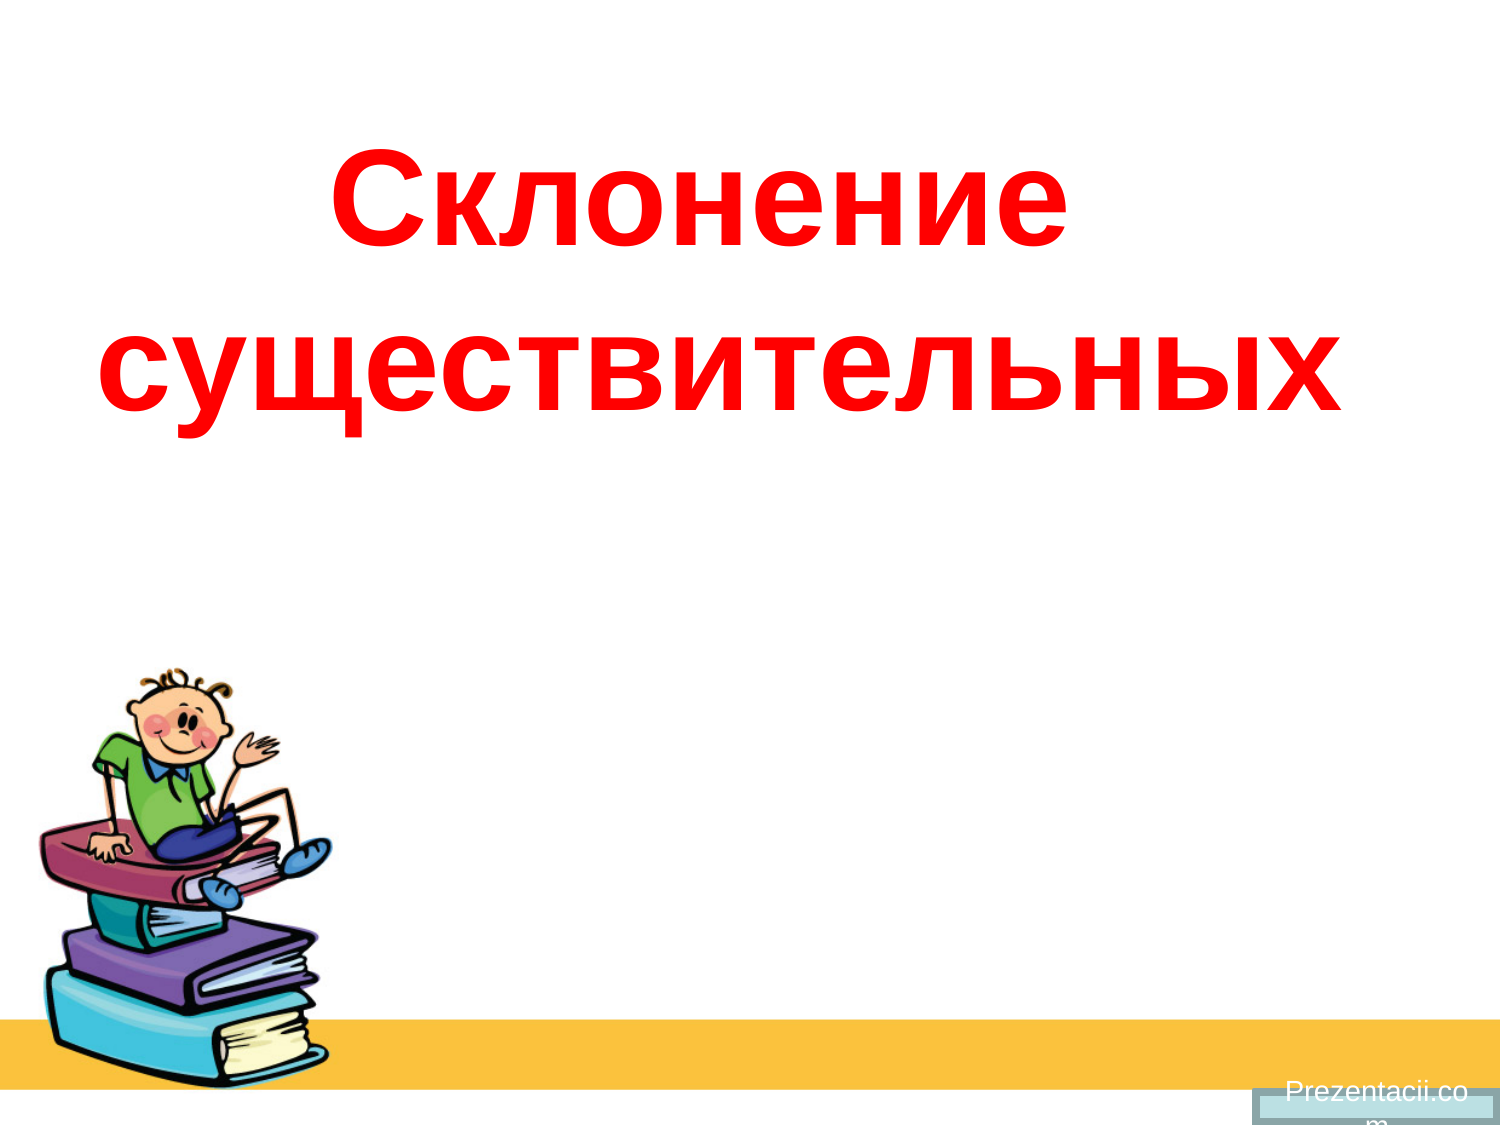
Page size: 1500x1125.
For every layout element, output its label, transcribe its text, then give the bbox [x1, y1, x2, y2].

text_box Prezentacii.com [1252, 1088, 1500, 1125]
title Склонение существительных [46, 152, 1393, 394]
picture [0, 0, 1500, 1125]
